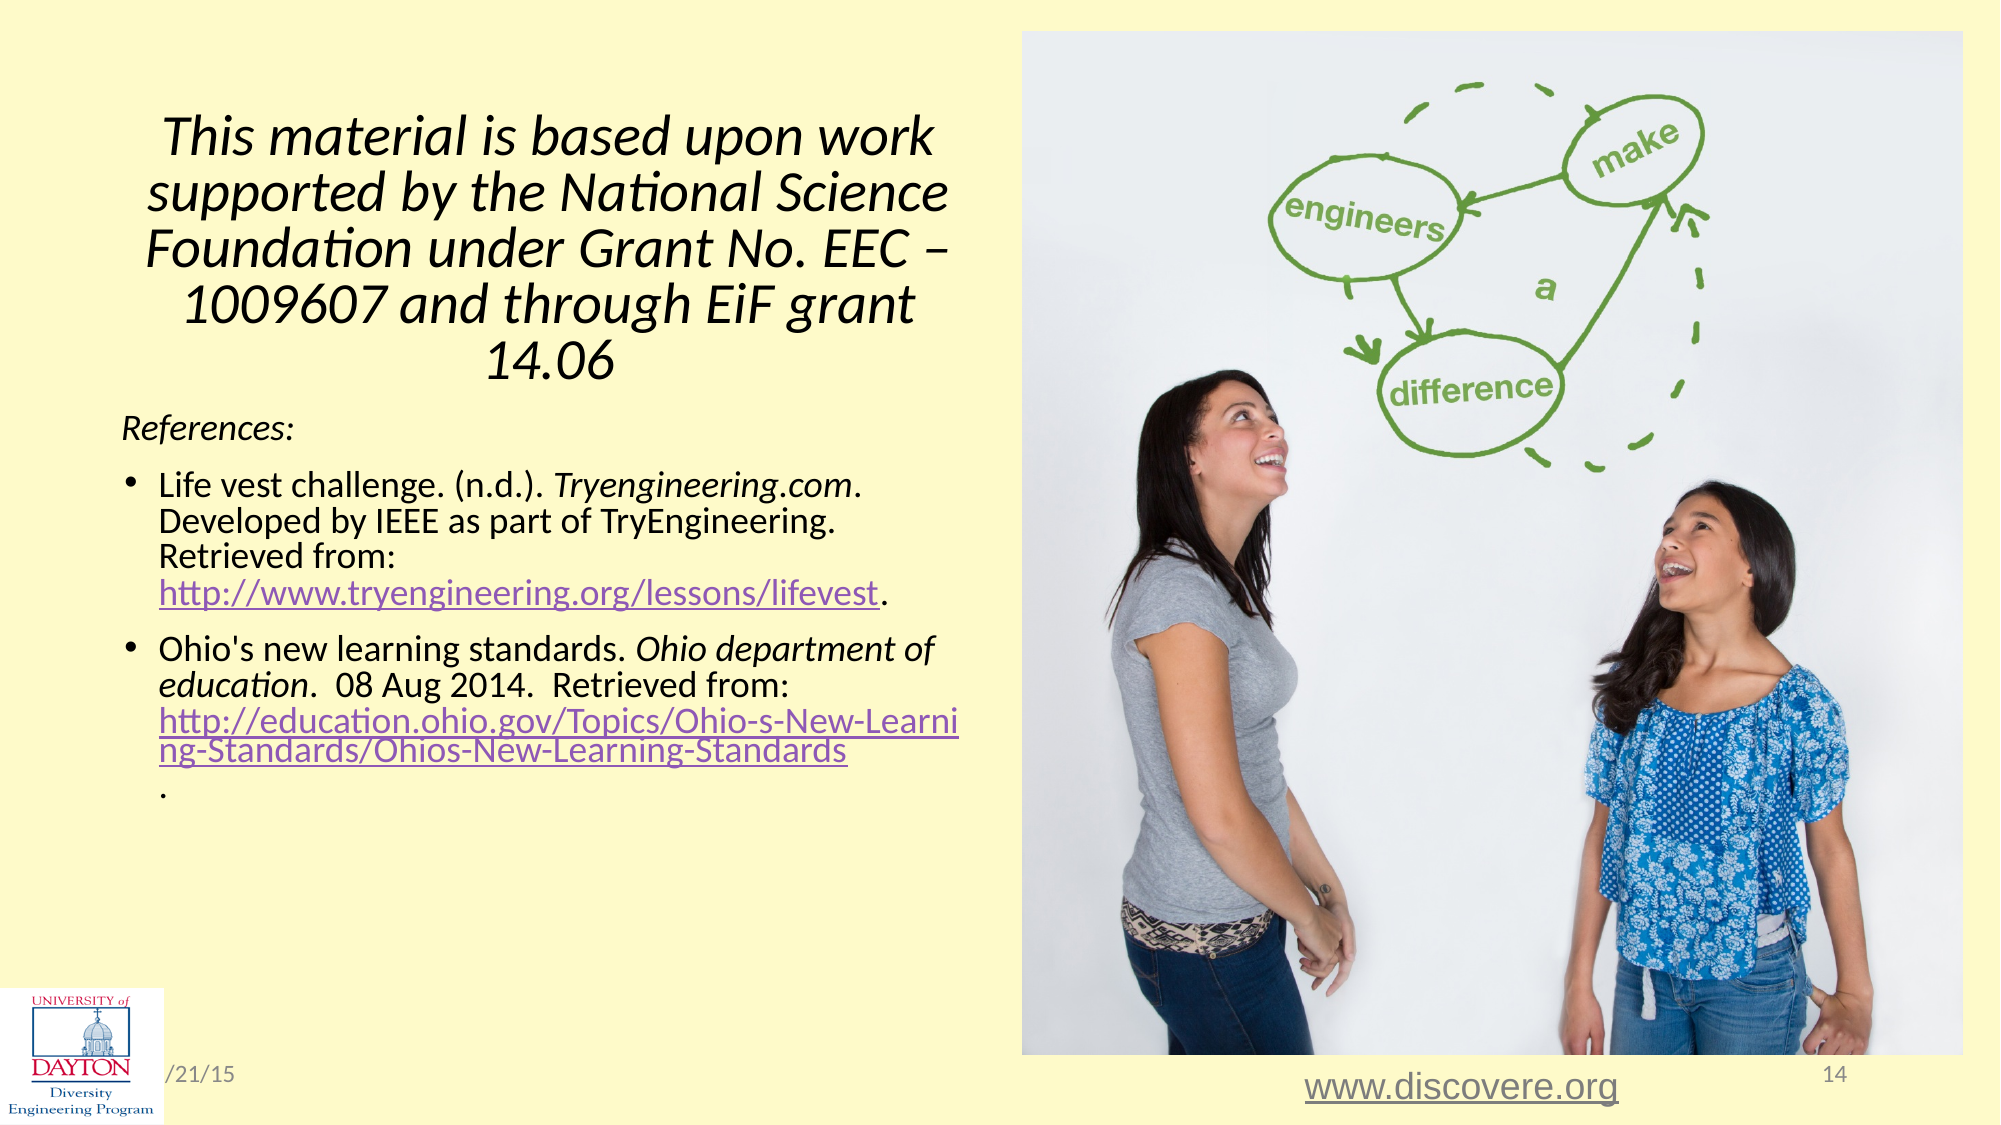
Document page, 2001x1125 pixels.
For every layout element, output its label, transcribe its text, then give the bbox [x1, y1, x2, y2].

text_box www.discovere.org [1289, 1063, 1648, 1115]
picture [1021, 30, 1963, 1055]
list This material is based upon work supported by the National Science Foundation under Grant No. EEC – 1009607 and through EiF grant 14.06 References: Life vest challenge. (n.d.). Tryengineering.com. Developed by IEEE as part of TryEngineering. Retrieved from: http://www.tryengineering.org/lessons/lifevest. Ohio's new learning standards. Ohio department of education. 08 Aug 2014. Retrieved from: http://education.ohio.gov/Topics/Ohio-s-New-Learning-Standards/Ohios-New-Learning-Standards. [106, 103, 991, 1014]
picture [0, 988, 165, 1125]
